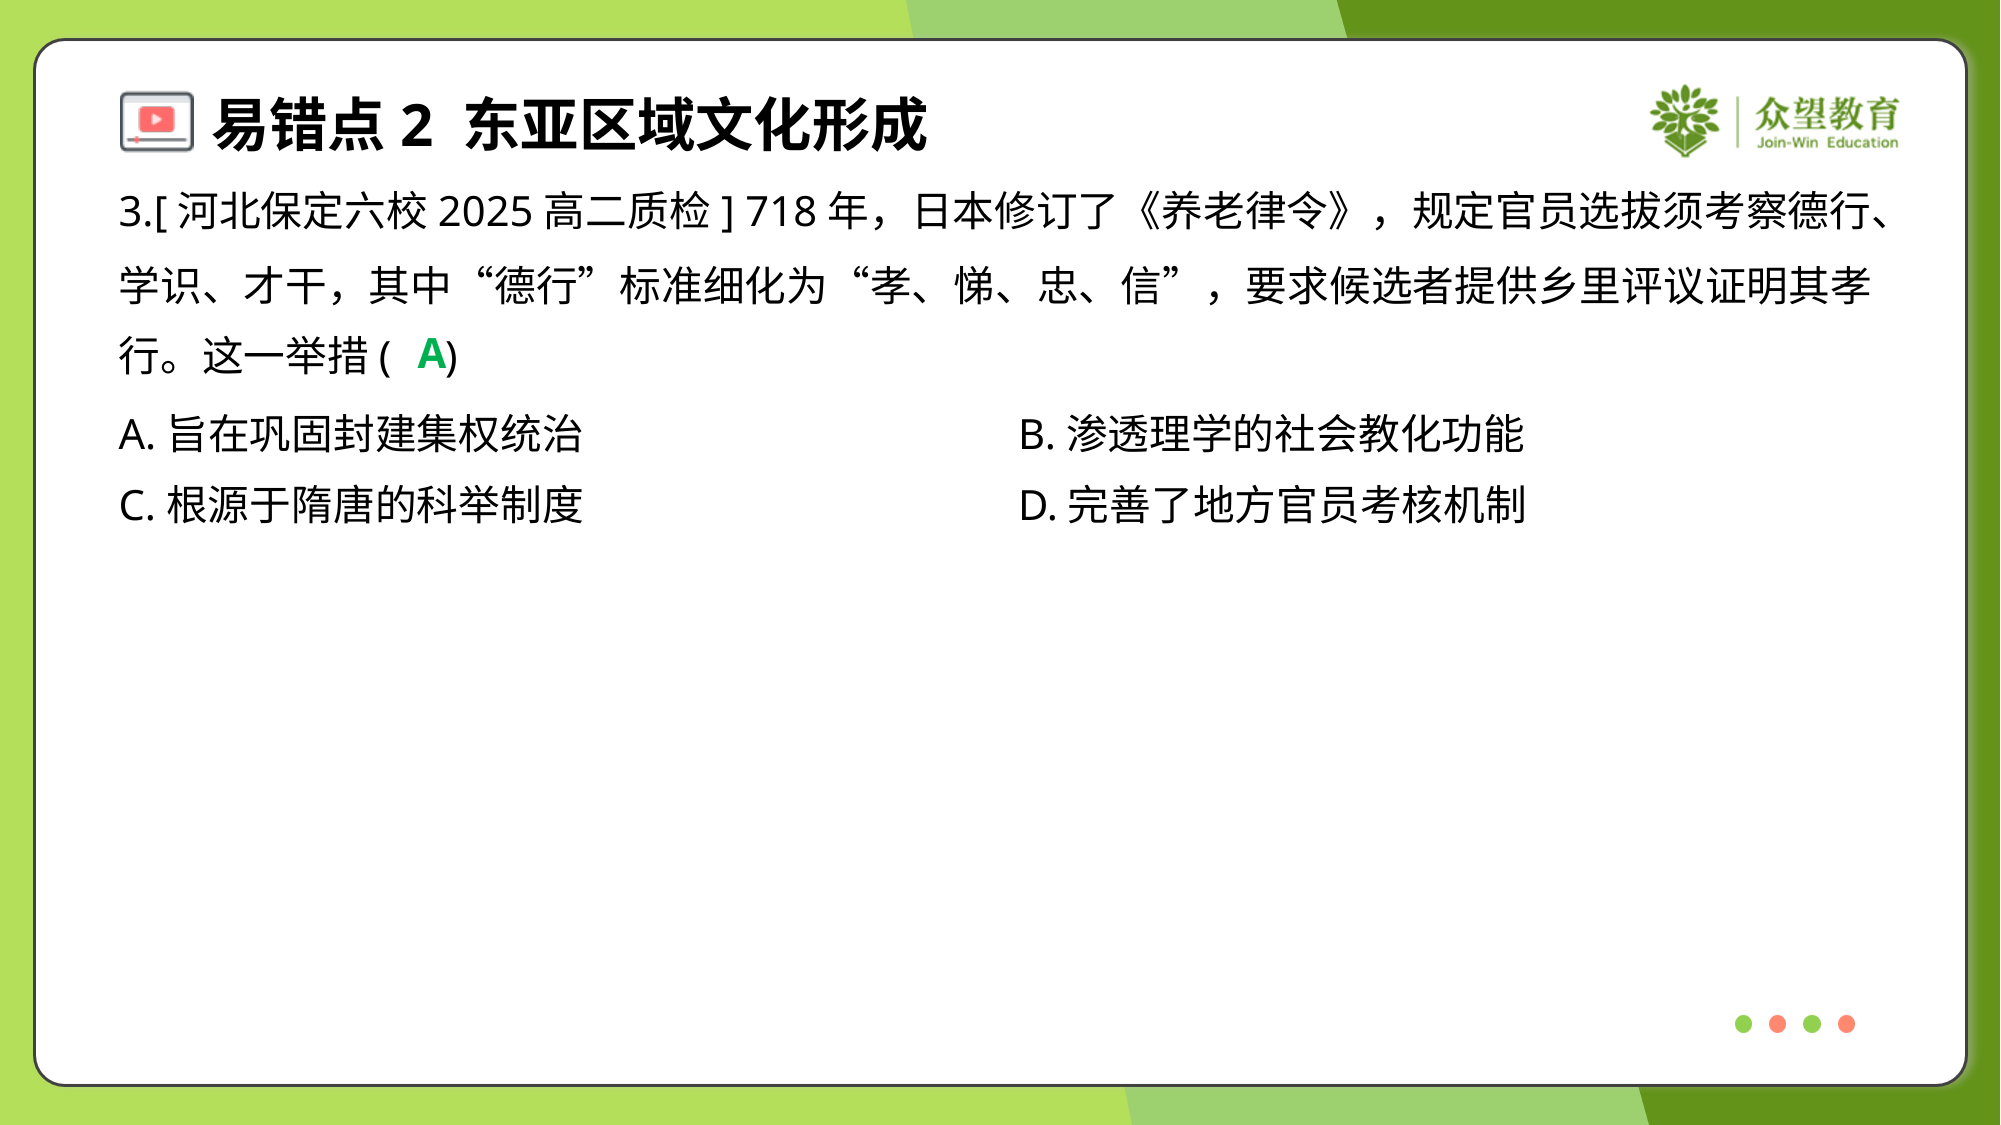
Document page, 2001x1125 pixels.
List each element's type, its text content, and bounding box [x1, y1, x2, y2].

picture [0, 0, 2000, 1125]
text_box A [401, 306, 463, 371]
text_box 3.[河北保定六校2025高二质检] 718年，日本修订了《养老律令》，规定官员选拔须考察德行、 学识、才干，其中“德行”标准细化为“孝、悌、忠、信”，要求候选者提供乡里评议证明其孝 行。这一举措( ) [118, 159, 1883, 373]
text_box A.旨在巩固封建集权统治 B.渗透理学的社会教化功能 C.根源于隋唐的科举制度 D.完善了地方官员考核机制 [118, 382, 1883, 522]
